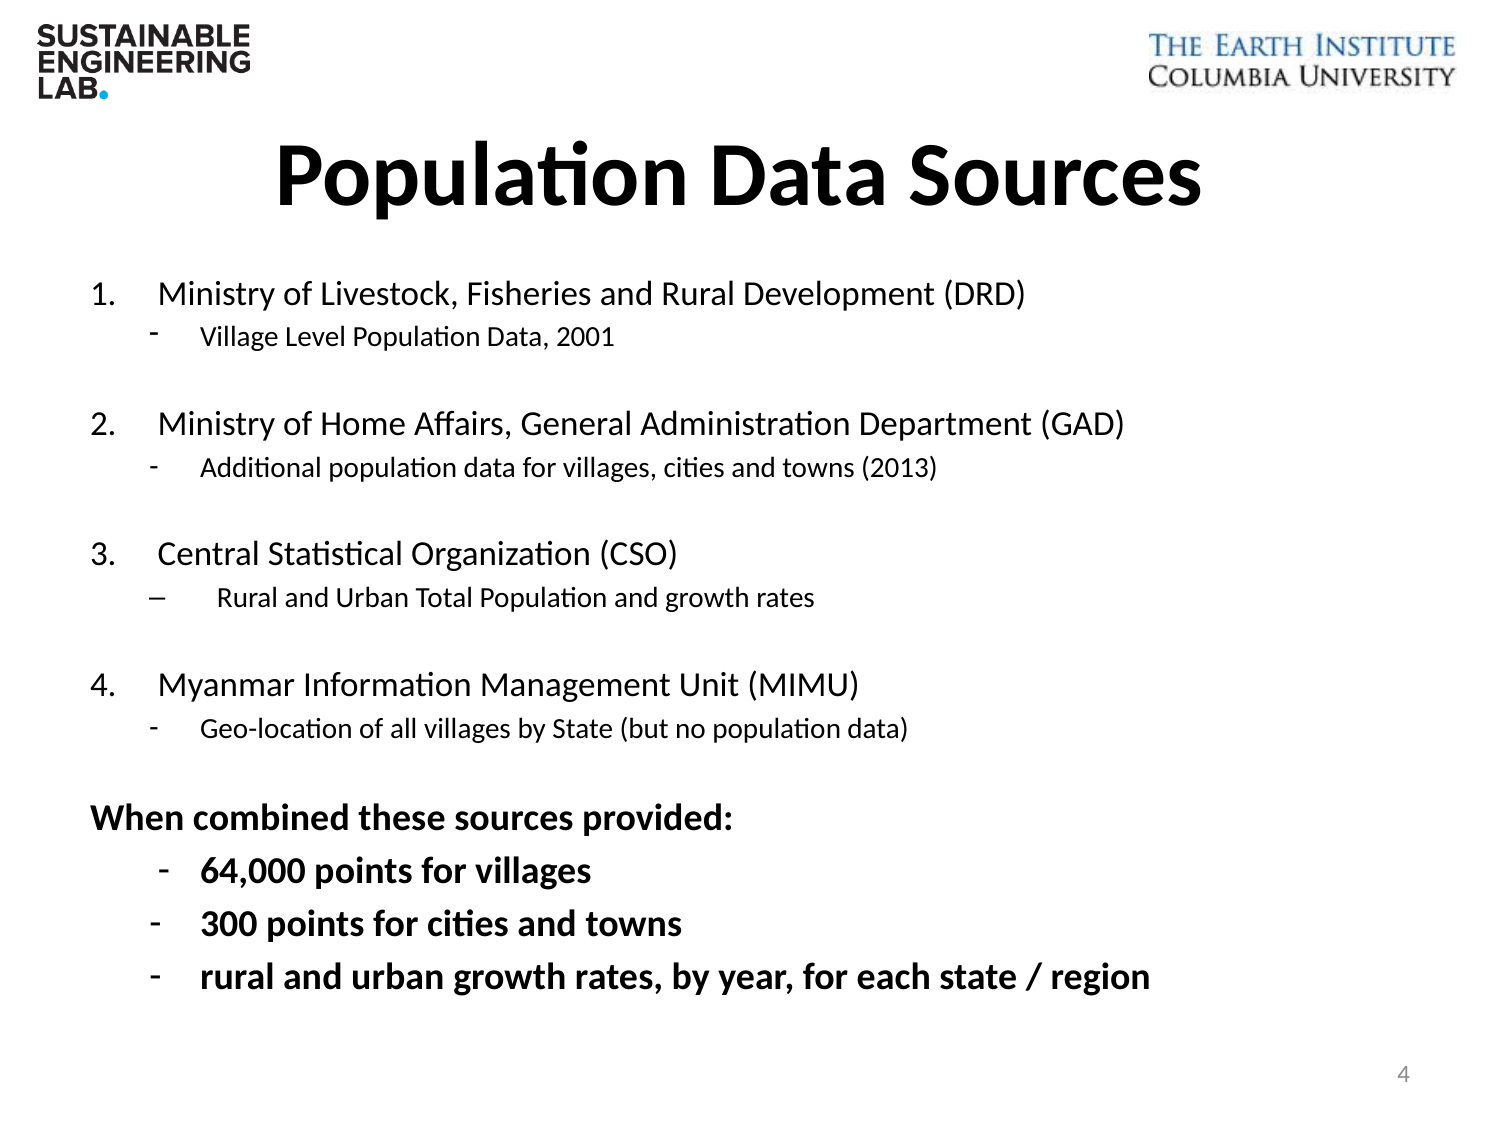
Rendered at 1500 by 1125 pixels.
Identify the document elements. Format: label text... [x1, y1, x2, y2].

list Ministry of Livestock, Fisheries and Rural Development (DRD) Village Level Population Data, 2001 Ministry of Home Affairs, General Administration Department (GAD) Additional population data for villages, cities and towns (2013) Central Statistical Organization (CSO) Rural and Urban Total Population and growth rates Myanmar Information Management Unit (MIMU) Geo-location of all villages by State (but no population data) When combined these sources provided: 64,000 points for villages 300 points for cities and towns rural and urban growth rates, by year, for each state / region [75, 262, 1425, 1005]
title Population Data Sources [75, 75, 1425, 262]
slide_number 4 [1074, 1042, 1425, 1103]
picture [37, 24, 250, 99]
picture [1149, 31, 1457, 119]
